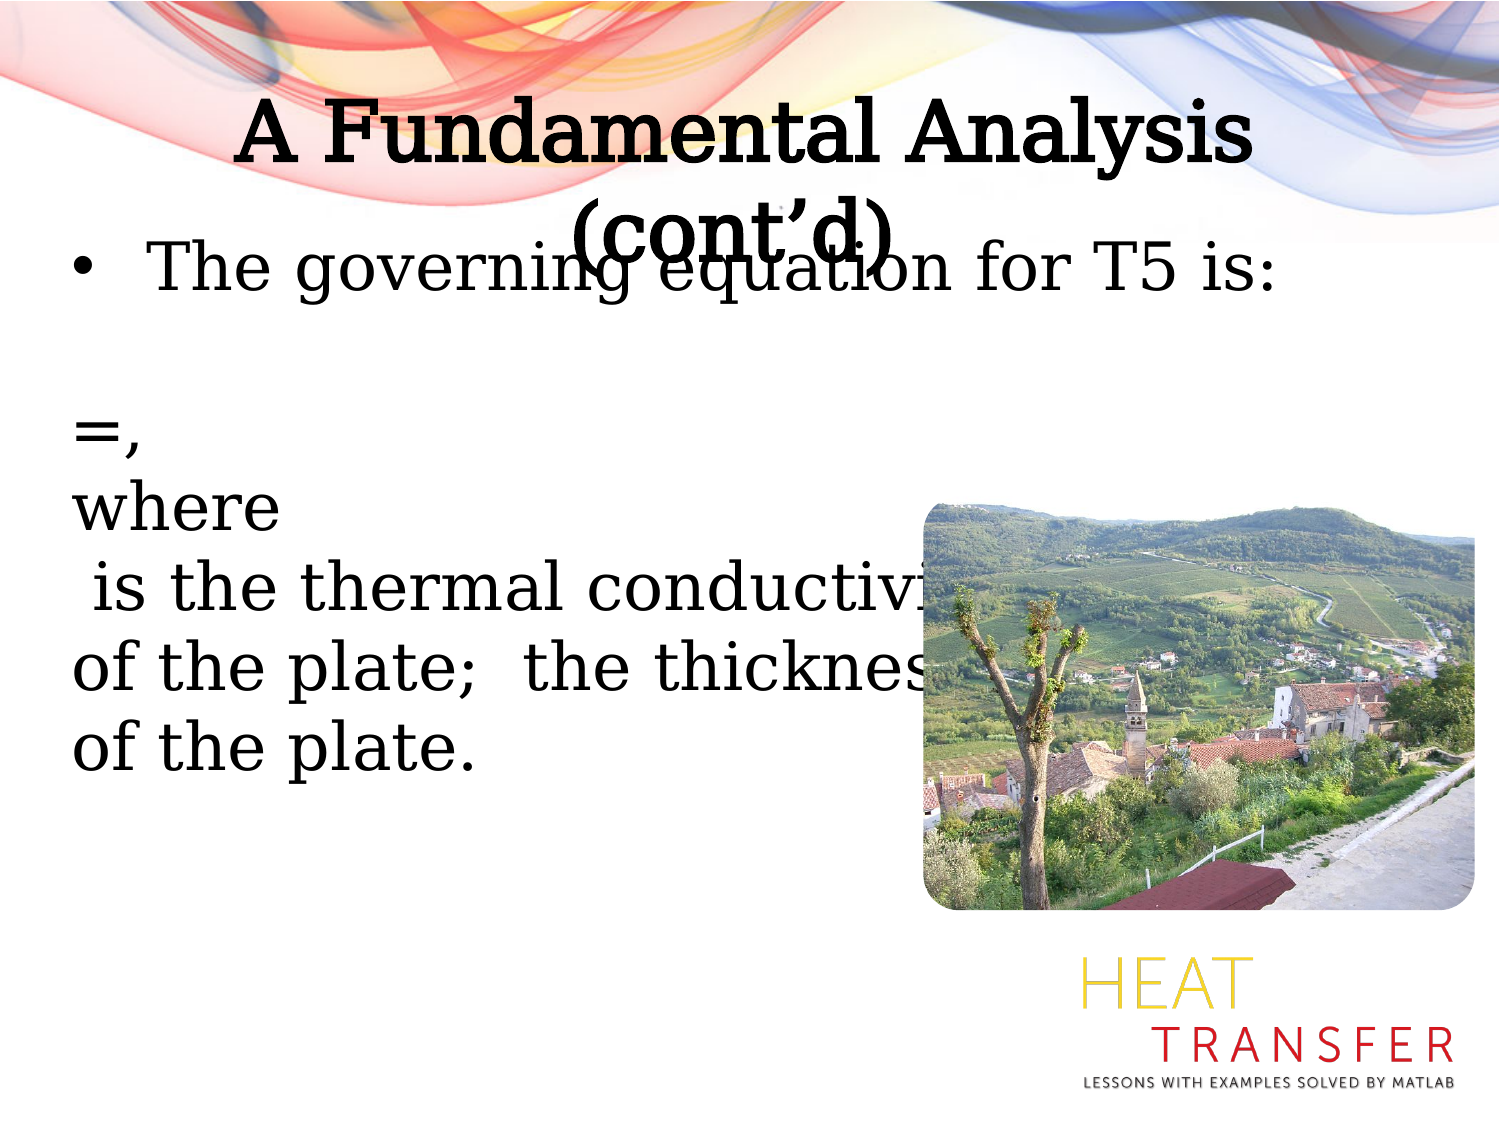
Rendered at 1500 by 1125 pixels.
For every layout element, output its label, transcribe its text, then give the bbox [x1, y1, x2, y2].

picture [923, 496, 1475, 911]
text_box A Fundamental Analysis (cont’d) [56, 69, 1435, 285]
picture [1075, 946, 1464, 1093]
picture [0, 1, 1499, 243]
